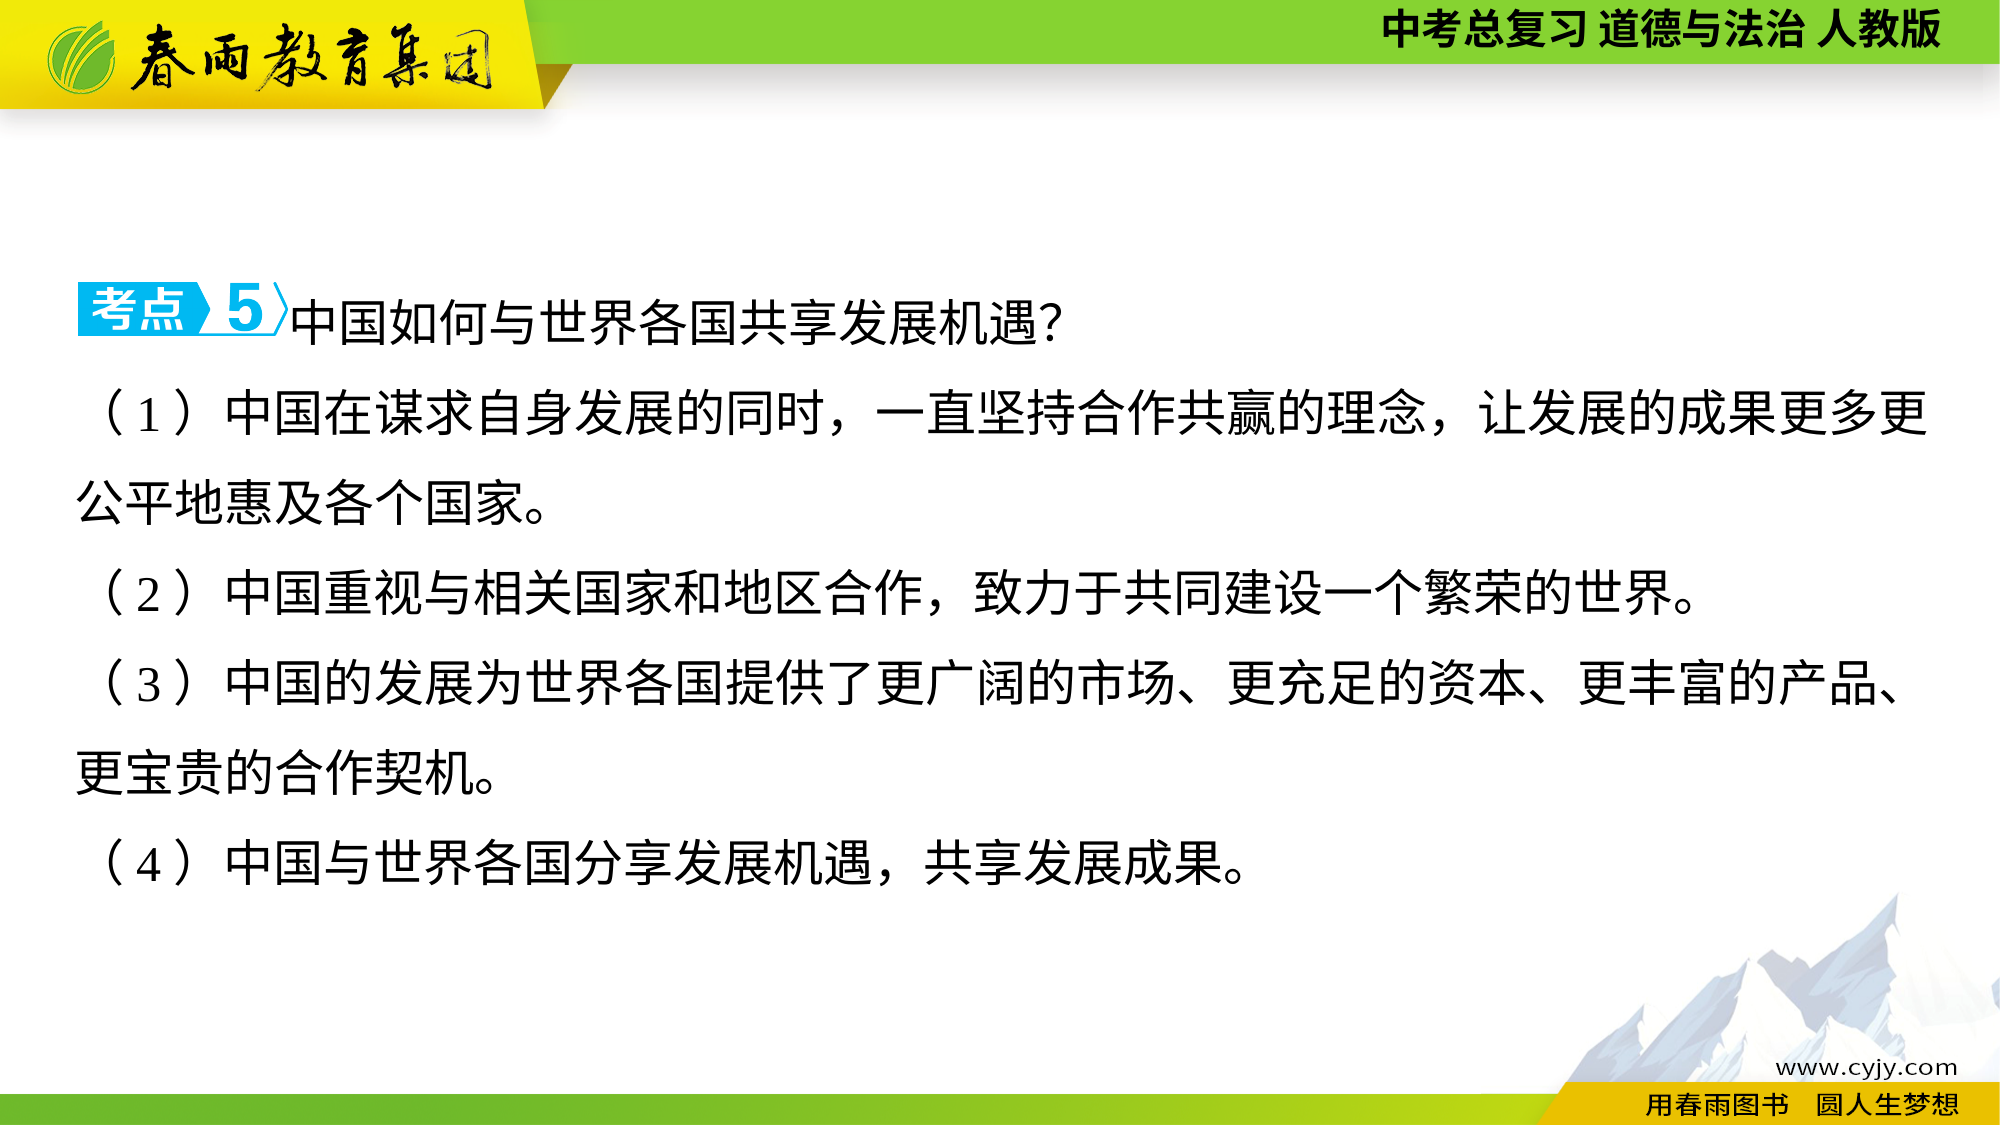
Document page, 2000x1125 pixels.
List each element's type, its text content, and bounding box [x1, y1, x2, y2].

picture [0, 0, 2000, 1125]
list 中国如何与世界各国共享发展机遇？ （1）中国在谋求自身发展的同时，一直坚持合作共赢的理念，让发展的成果更多更公平地惠及各个国家。 （2）中国重视与相关国家和地区合作，致力于共同建设一个繁荣的世界。 （3）中国的发展为世界各国提供了更广阔的市场、更充足的资本、更丰富的产品、更宝贵的合作契机。 （4）中国与世界各国分享发展机遇，共享发展成果。 [59, 253, 1944, 894]
